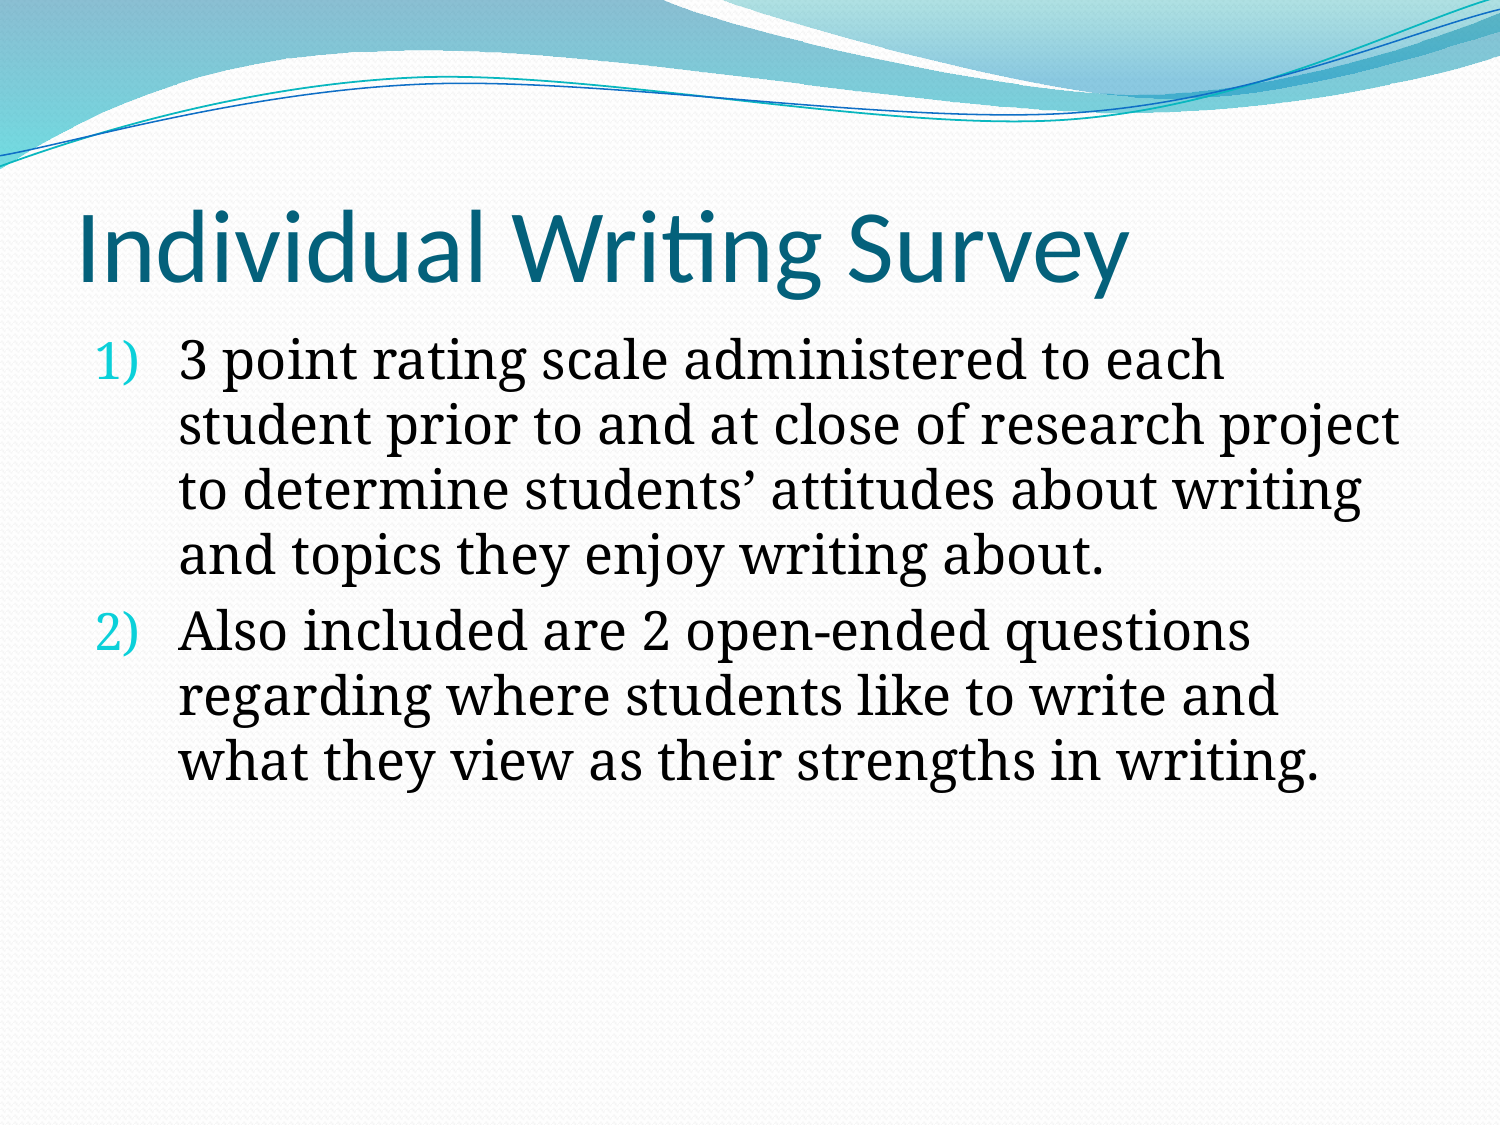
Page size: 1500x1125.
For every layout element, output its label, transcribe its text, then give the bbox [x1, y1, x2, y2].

list 3 point rating scale administered to each student prior to and at close of research project to determine students’ attitudes about writing and topics they enjoy writing about. Also included are 2 open-ended questions regarding where students like to write and what they view as their strengths in writing. [75, 317, 1425, 1038]
title Individual Writing Survey [75, 115, 1425, 303]
